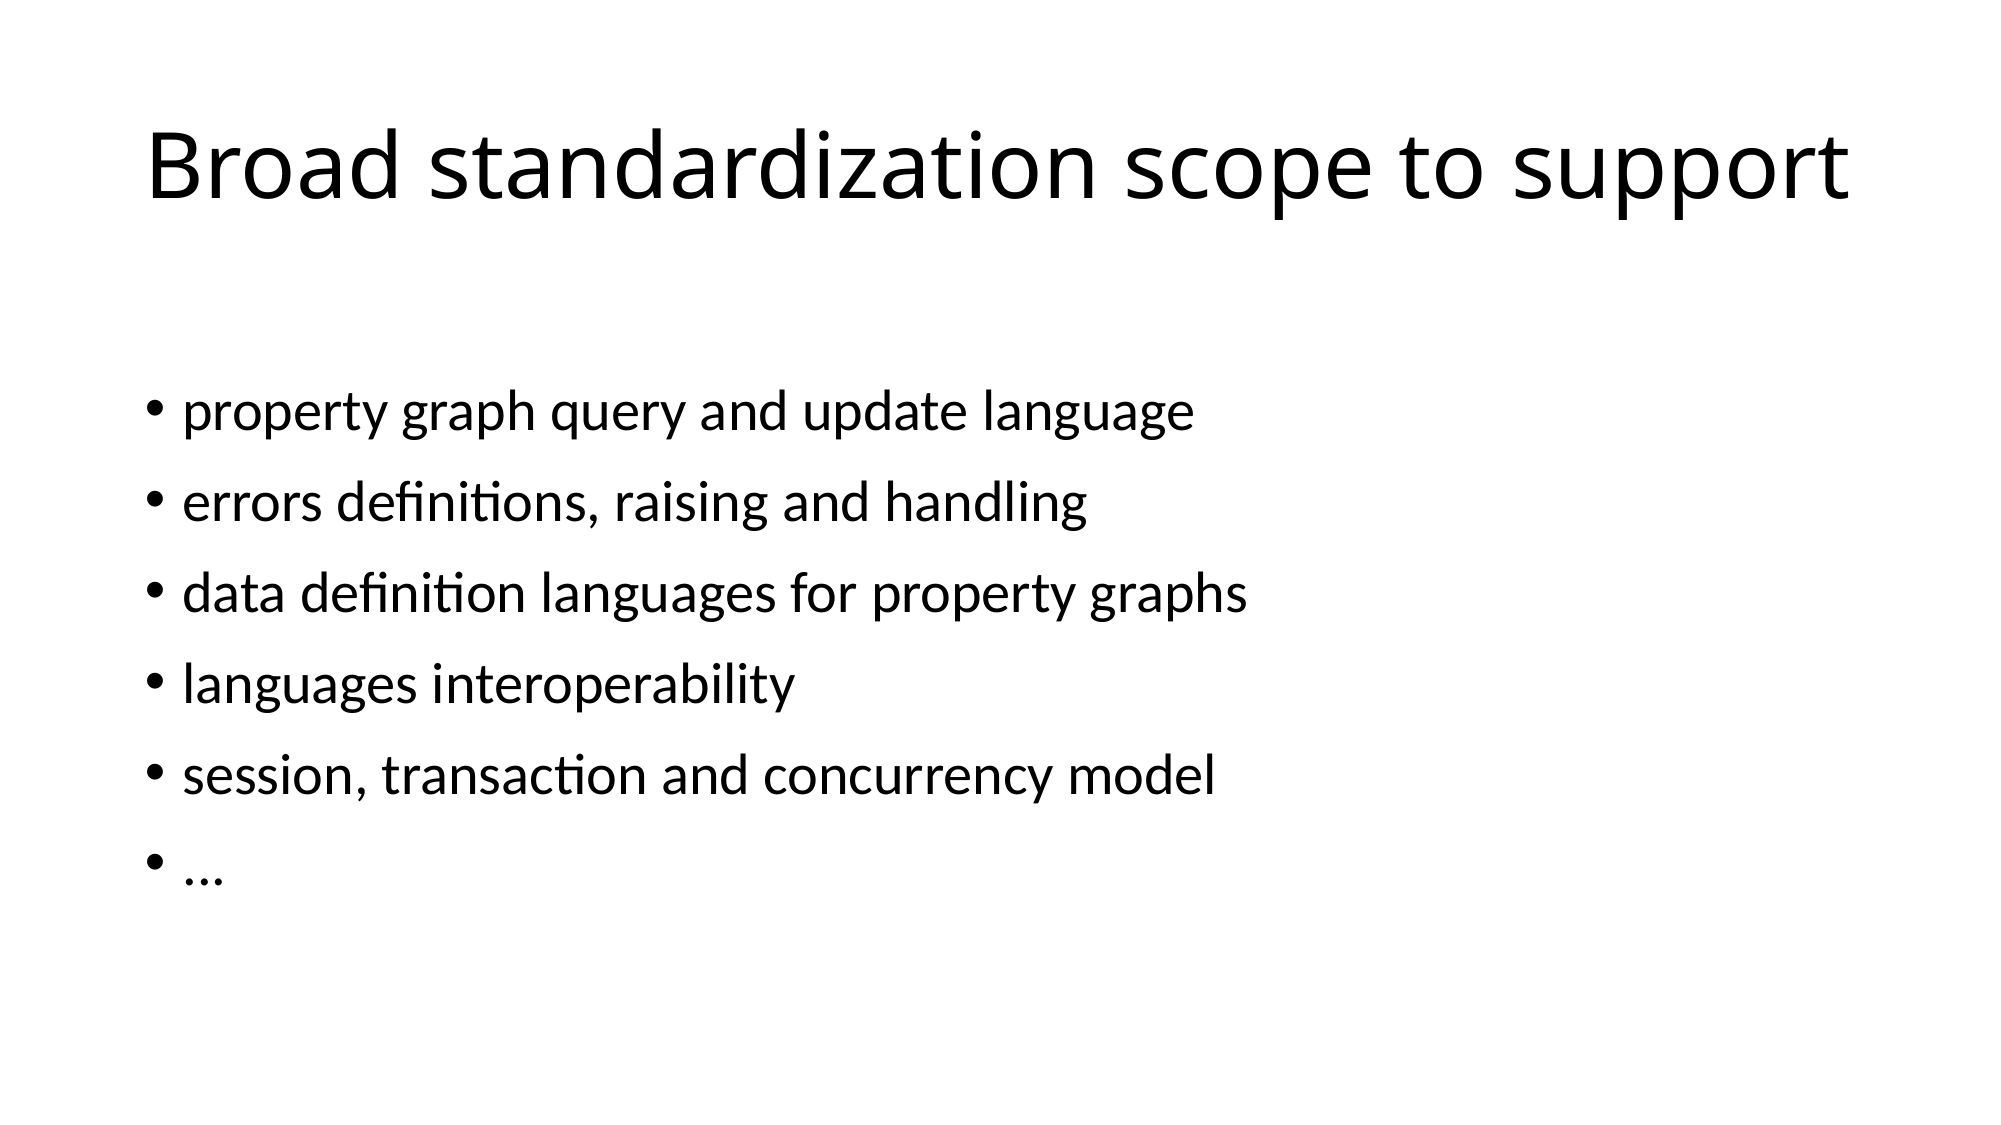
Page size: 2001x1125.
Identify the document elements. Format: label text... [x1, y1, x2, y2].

title Broad standardization scope to support [136, 59, 1863, 278]
list property graph query and update language errors definitions, raising and handling data definition languages for property graphs languages interoperability session, transaction and concurrency model ... [136, 364, 1863, 1080]
